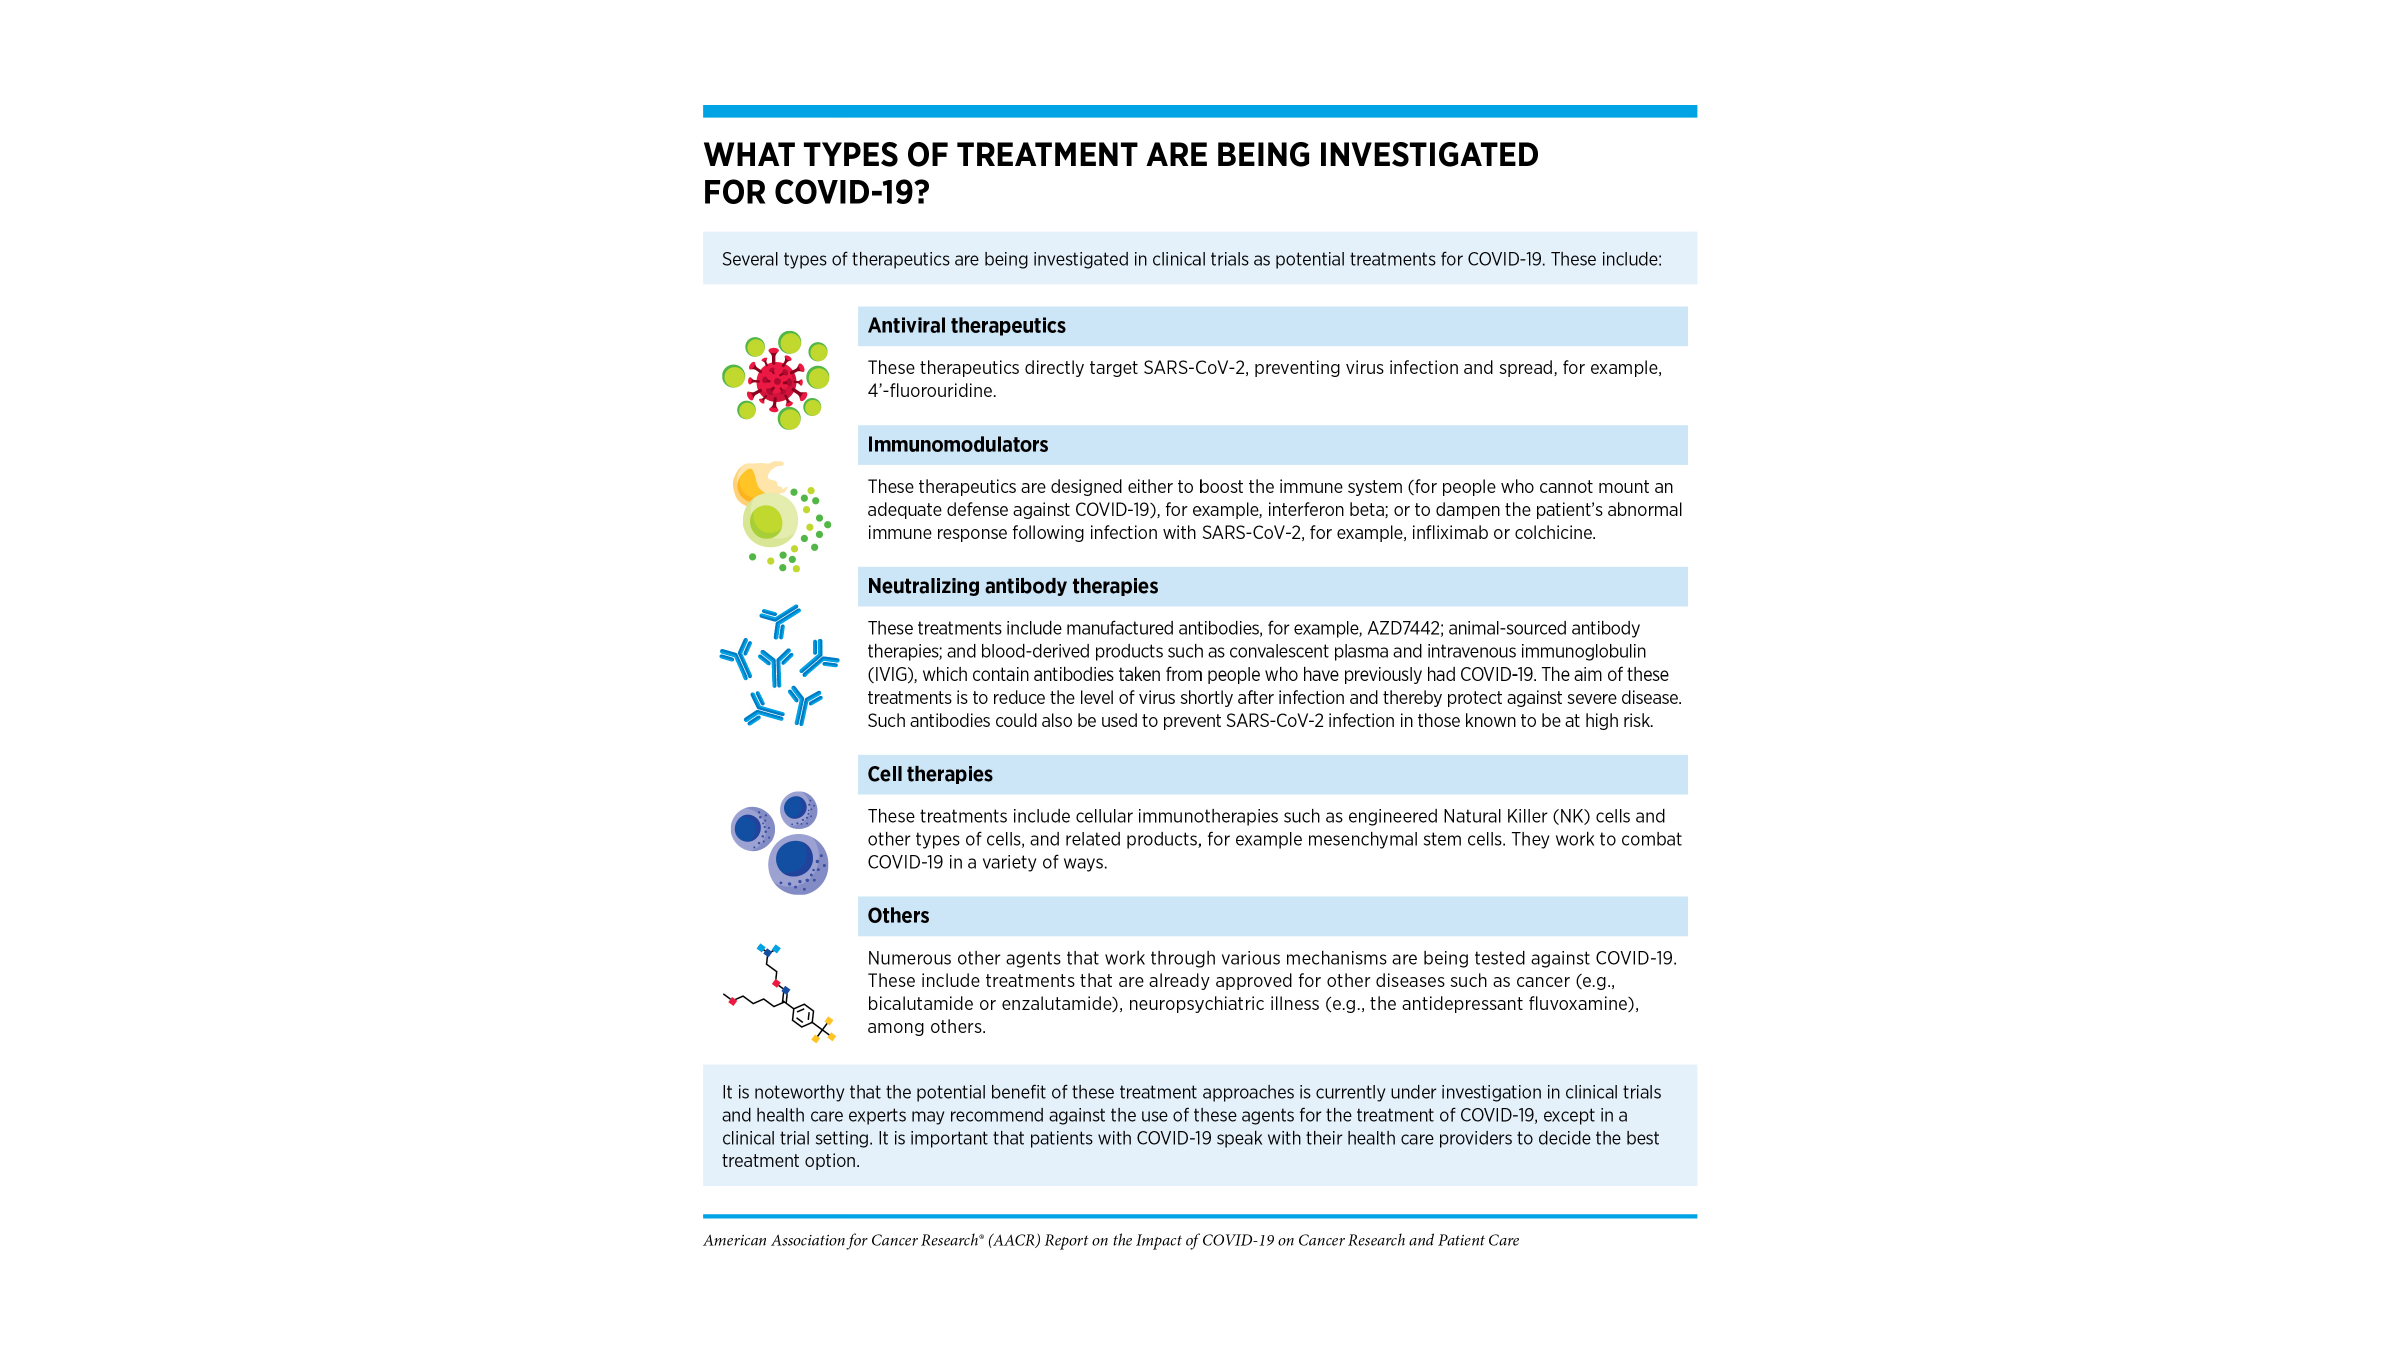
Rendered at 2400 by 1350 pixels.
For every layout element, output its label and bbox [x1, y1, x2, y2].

picture [687, 90, 1713, 1260]
